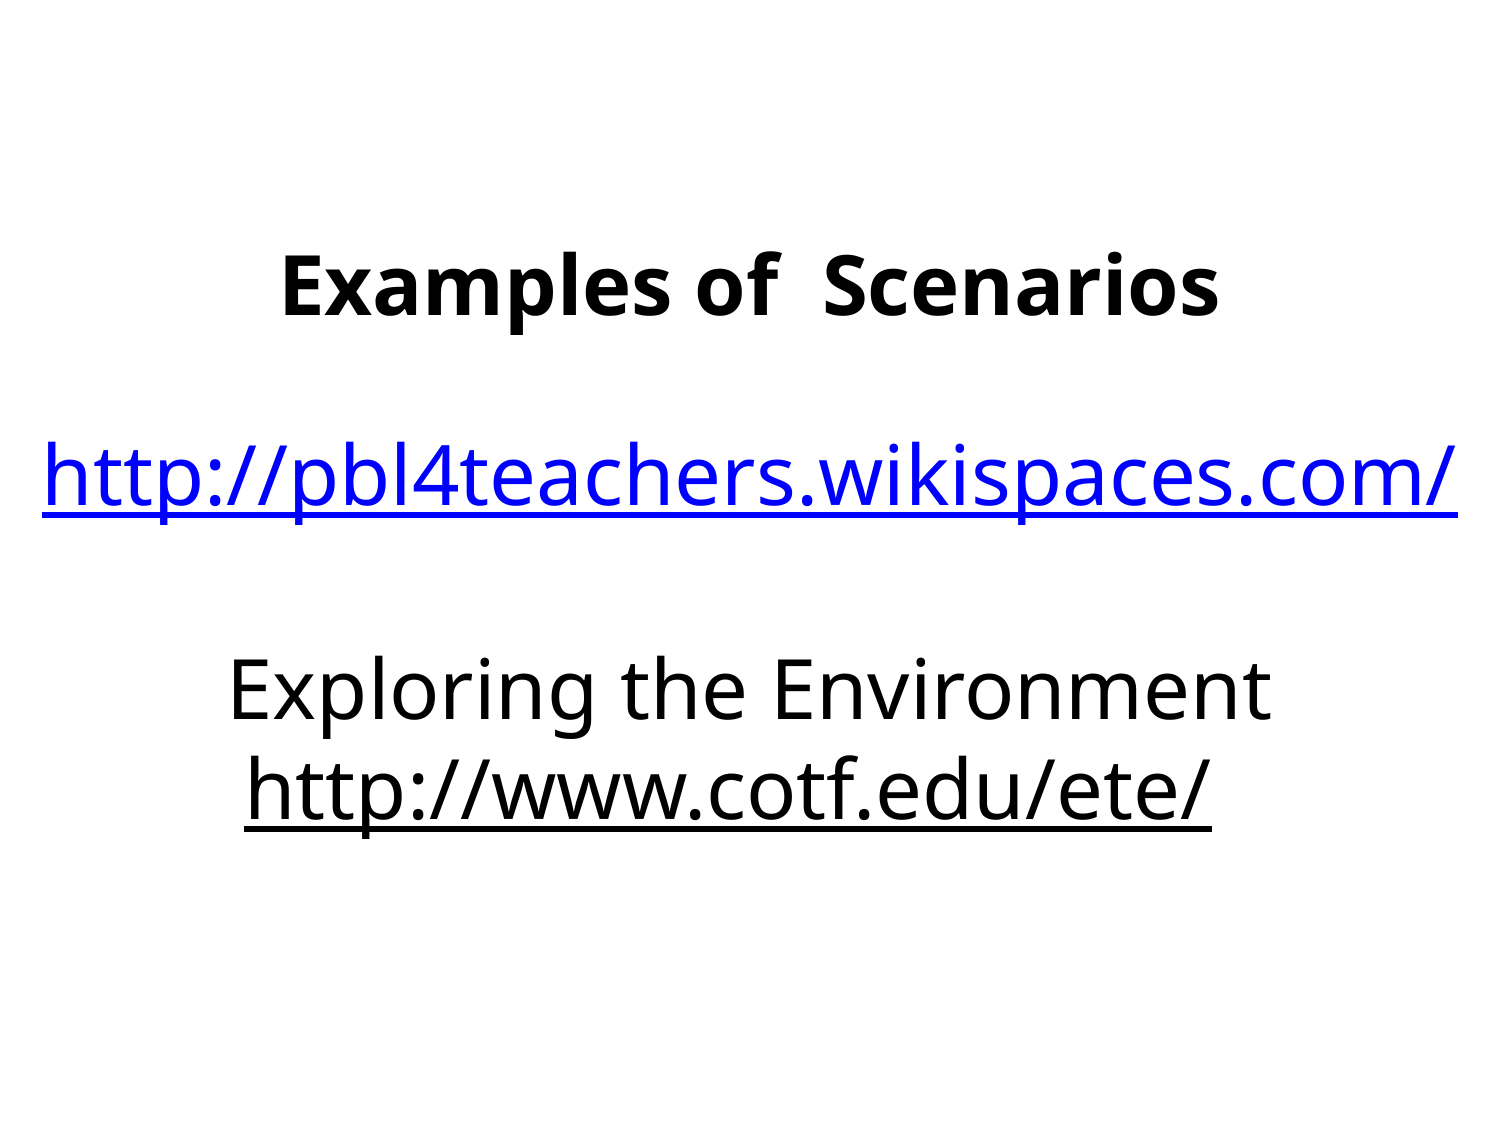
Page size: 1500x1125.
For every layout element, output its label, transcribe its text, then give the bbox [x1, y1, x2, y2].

text_box Examples of Scenarios http://pbl4teachers.wikispaces.com/ Exploring the Environment http://www.cotf.edu/ete/ [0, 224, 1500, 857]
